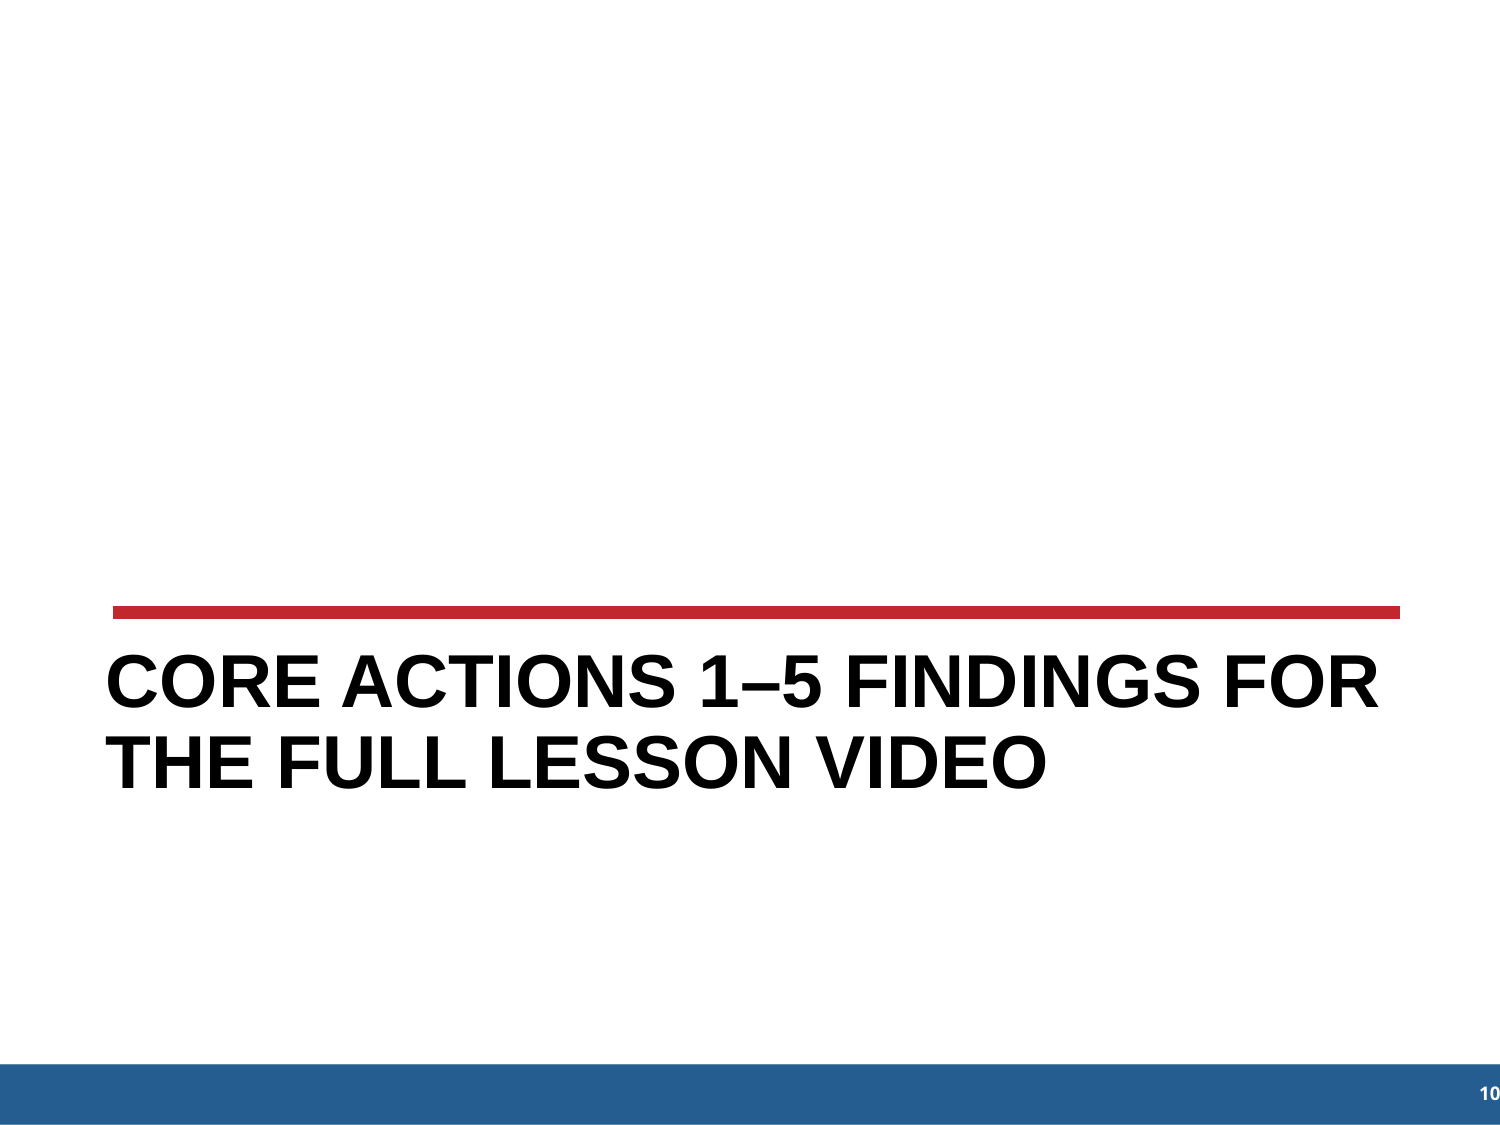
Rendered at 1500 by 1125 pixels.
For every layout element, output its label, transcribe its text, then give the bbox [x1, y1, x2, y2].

title CORE ACTIONs 1–5 FINDINGS FOR THE FULL LESSON VIDEO [90, 635, 1425, 859]
picture [0, 0, 1500, 1125]
